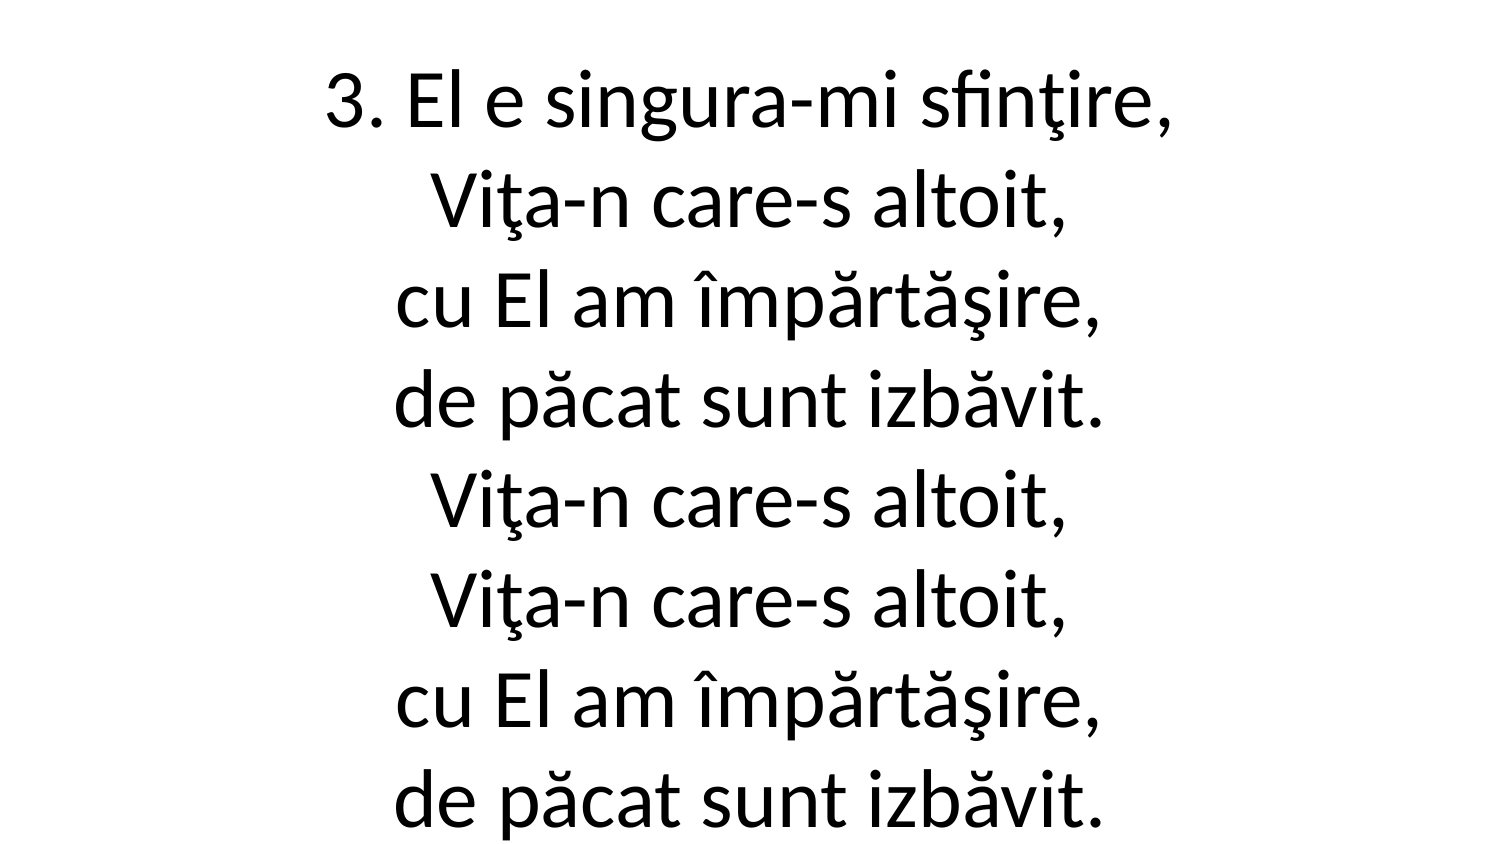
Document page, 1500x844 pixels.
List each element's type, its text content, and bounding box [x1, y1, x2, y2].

text_box 3. El e singura-mi sfinţire, Viţa-n care-s altoit, cu El am împărtăşire, de păcat sunt izbăvit. Viţa-n care-s altoit, Viţa-n care-s altoit, cu El am împărtăşire, de păcat sunt izbăvit. [309, 0, 1191, 844]
